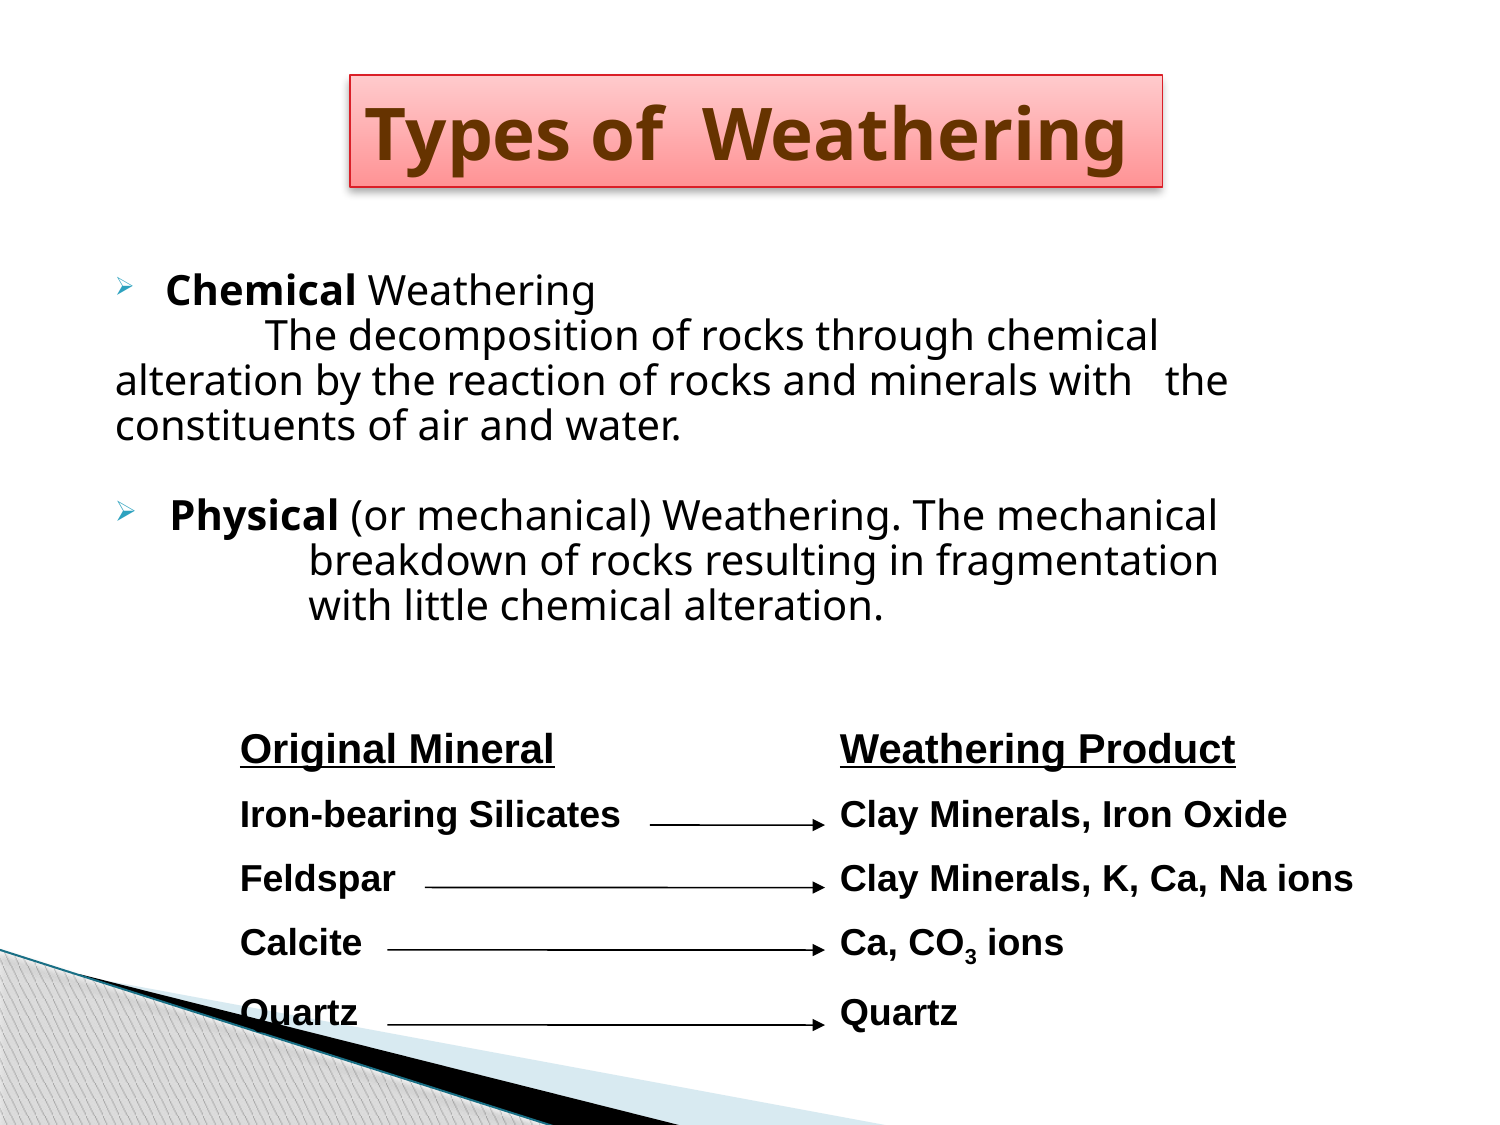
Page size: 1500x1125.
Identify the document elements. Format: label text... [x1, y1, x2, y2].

text_box [387, 943, 826, 957]
list Chemical Weathering The decomposition of rocks through chemical alteration by the reaction of rocks and minerals with the constituents of air and water. Physical (or mechanical) Weathering. The mechanical breakdown of rocks resulting in fragmentation with little chemical alteration. [99, 262, 1450, 672]
text_box [649, 818, 826, 832]
text_box [424, 881, 826, 894]
text_box Original Mineral Weathering Product Iron-bearing Silicates Clay Minerals, Iron Oxide Feldspar Clay Minerals, K, Ca, Na ions Calcite Ca, CO3 ions Quartz Quartz [74, 714, 1425, 1041]
title Types of Weathering [349, 74, 1163, 188]
text_box [387, 1018, 826, 1032]
